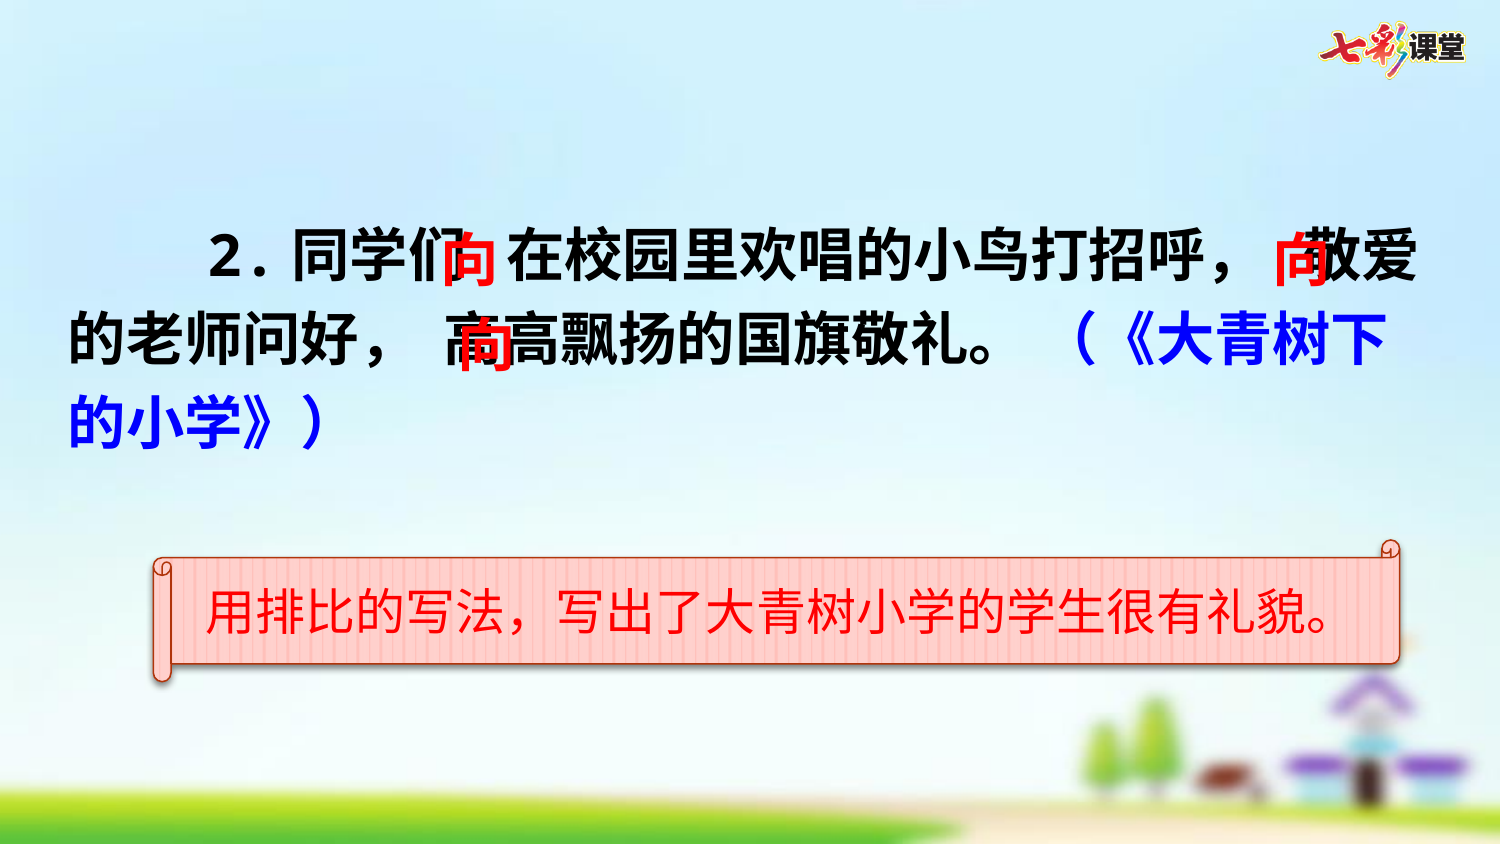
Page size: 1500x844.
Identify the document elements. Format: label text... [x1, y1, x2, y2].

text_box 向 [426, 215, 509, 301]
text_box 向 [1257, 215, 1341, 301]
text_box 用排比的写法，写出了大青树小学的学生很有礼貌。 [152, 539, 1401, 683]
text_box 2.同学们 在校园里欢唱的小鸟打招呼， 敬爱的老师问好， 高高飘扬的国旗敬礼。 （《大青树下的小学》） [53, 126, 1459, 464]
text_box 向 [442, 300, 526, 386]
picture [0, 0, 1500, 844]
